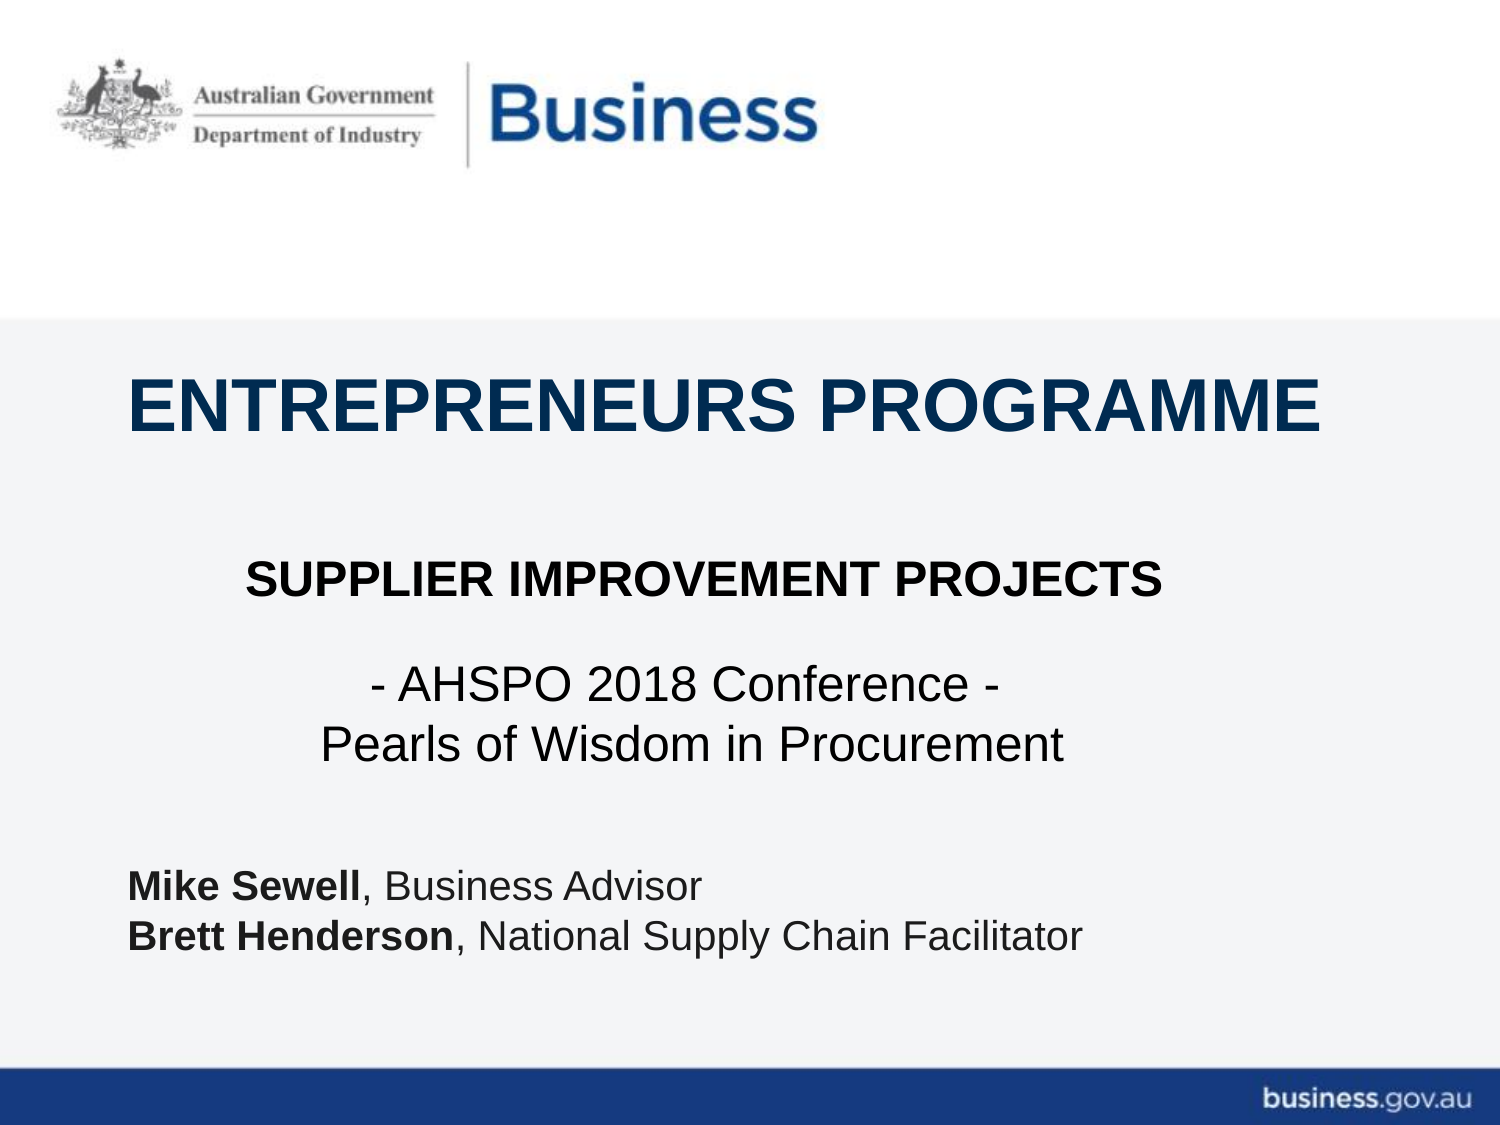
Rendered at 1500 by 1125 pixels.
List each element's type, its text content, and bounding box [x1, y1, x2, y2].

subtitle Mike Sewell, Business Advisor Brett Henderson, National Supply Chain Facilitator [112, 834, 1117, 983]
text_box SUPPLIER IMPROVEMENT PROJECTS [230, 538, 1187, 614]
text_box - AHSPO 2018 Conference - Pearls of Wisdom in Procurement [305, 644, 1080, 779]
picture [0, 0, 1500, 1125]
title ENTREPRENEURS PROGRAMME [112, 349, 1388, 591]
